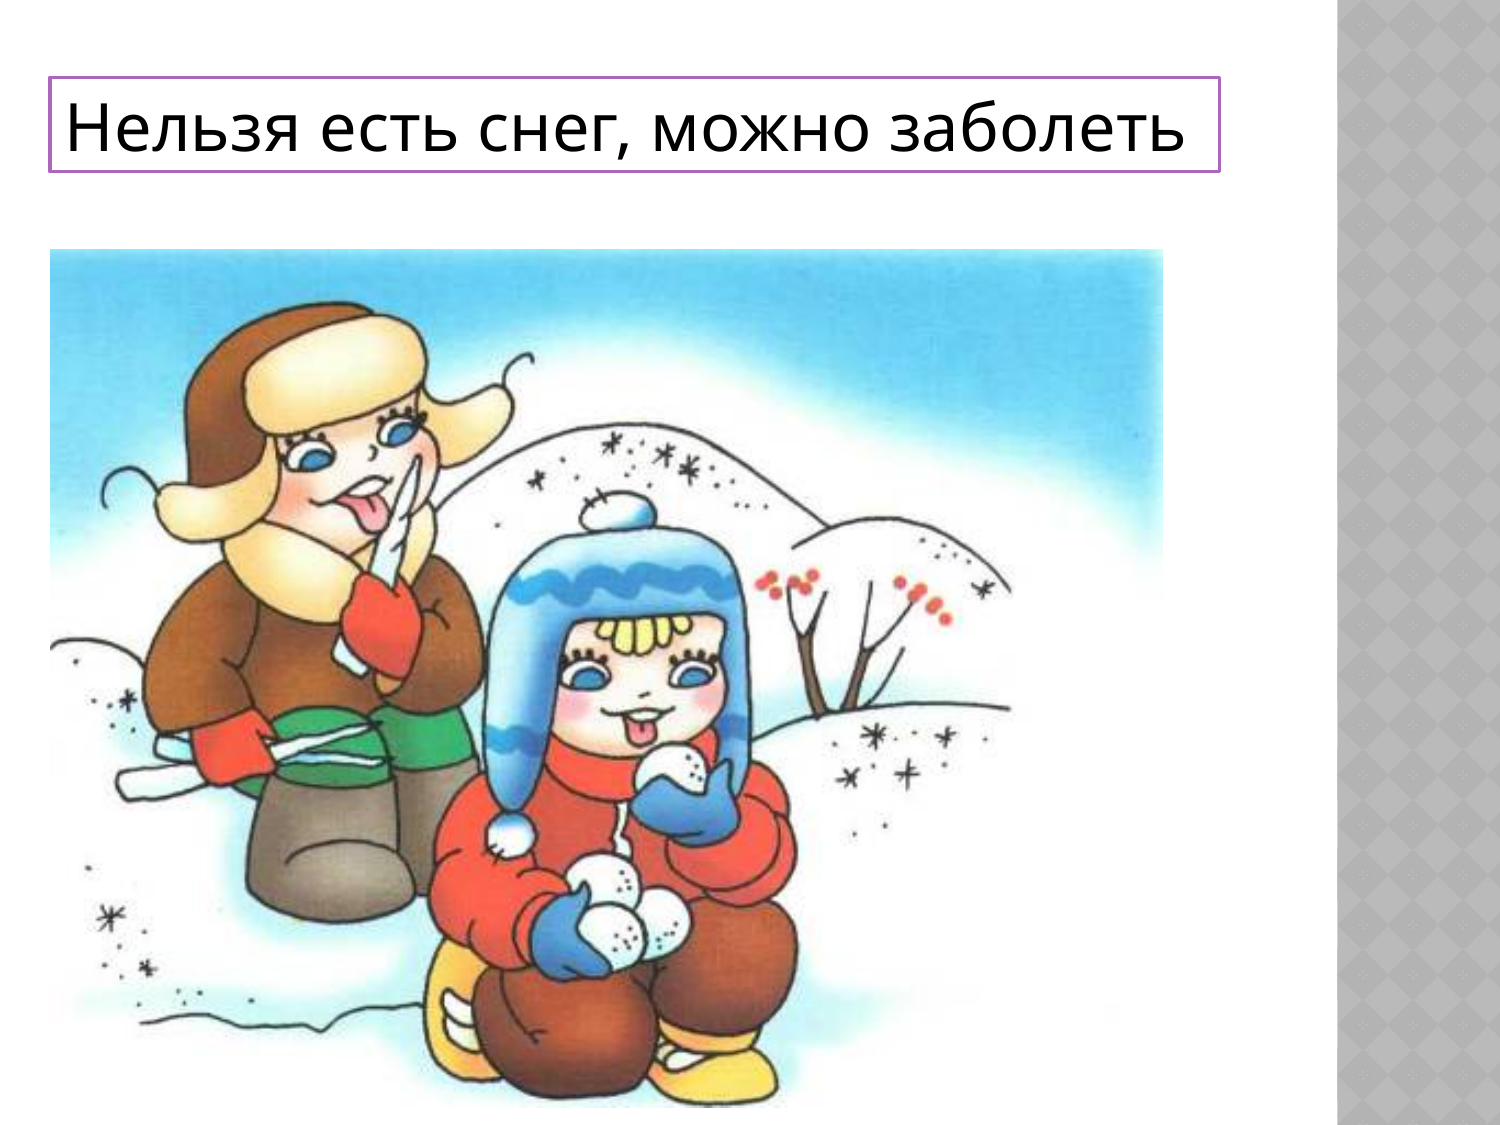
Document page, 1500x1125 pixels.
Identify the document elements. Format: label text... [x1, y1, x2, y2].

text_box Нельзя есть снег, можно заболеть [48, 76, 1221, 173]
picture [49, 249, 1163, 1109]
